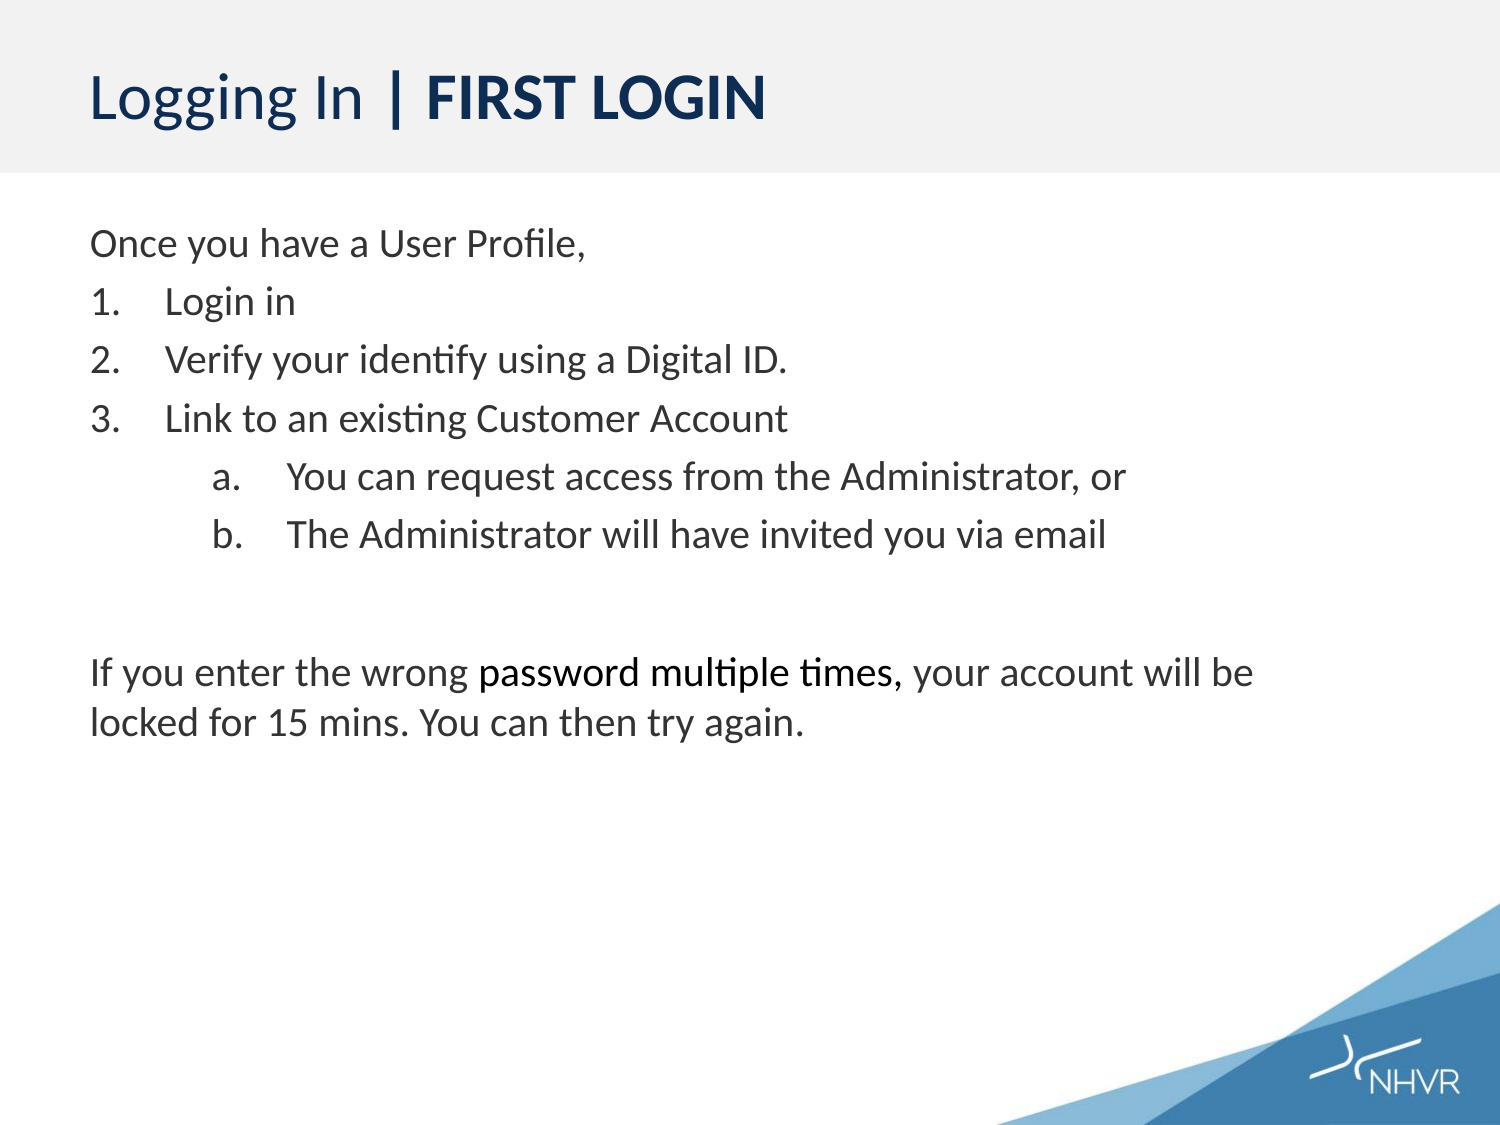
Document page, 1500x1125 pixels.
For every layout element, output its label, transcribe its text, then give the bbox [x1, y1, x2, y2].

title Logging In | FIRST LOGIN [75, 45, 1425, 173]
list Once you have a User Profile, Login in Verify your identify using a Digital ID. Link to an existing Customer Account You can request access from the Administrator, or The Administrator will have invited you via email If you enter the wrong password multiple times, your account will be locked for 15 mins. You can then try again. [75, 208, 1376, 1005]
picture [0, 173, 1500, 1125]
